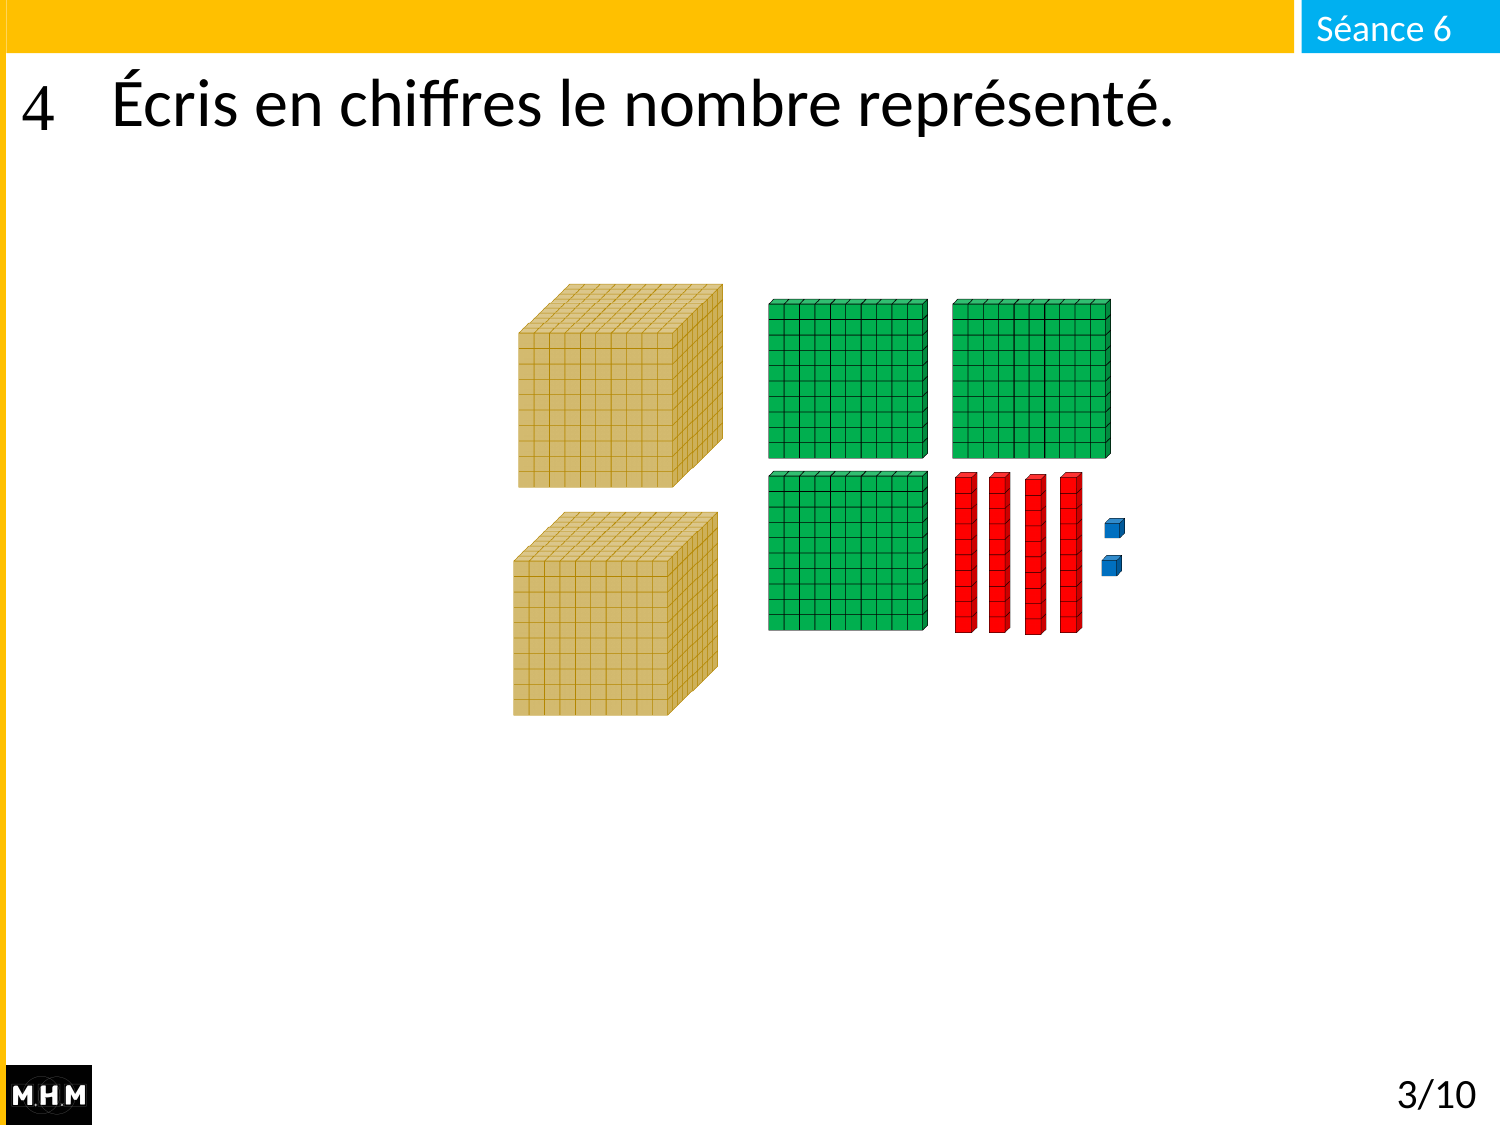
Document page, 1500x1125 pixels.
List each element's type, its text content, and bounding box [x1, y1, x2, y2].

picture [1059, 471, 1084, 634]
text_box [516, 282, 724, 489]
picture [766, 297, 929, 460]
picture [1100, 554, 1123, 577]
picture [987, 471, 1012, 634]
picture [766, 469, 929, 632]
picture [954, 471, 979, 634]
title Écris en chiffres le nombre représenté. [96, 60, 1391, 150]
list 3/10 [1373, 1064, 1500, 1125]
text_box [511, 510, 719, 717]
picture [6, 1065, 92, 1125]
picture [1103, 517, 1126, 539]
picture [1023, 472, 1048, 636]
picture [950, 297, 1112, 460]
